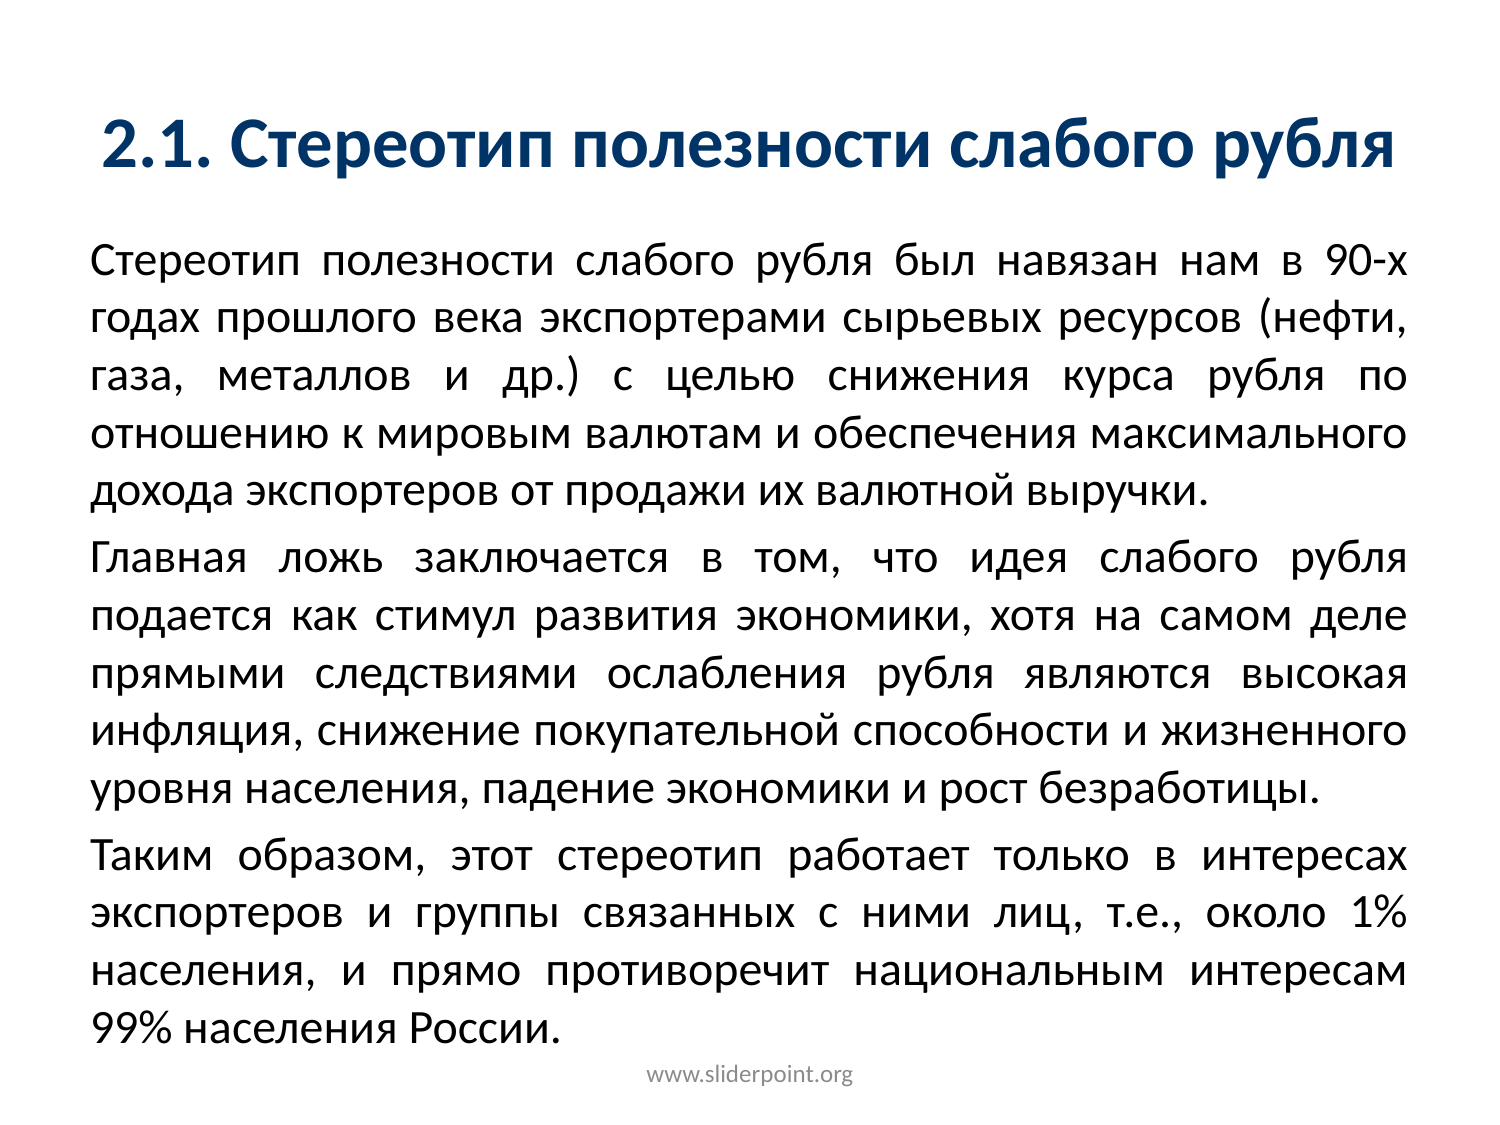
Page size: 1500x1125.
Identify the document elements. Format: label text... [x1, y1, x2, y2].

footer www.sliderpoint.org [512, 1042, 988, 1103]
title 2.1. Стереотип полезности слабого рубля [75, 45, 1425, 219]
list Стереотип полезности слабого рубля был навязан нам в 90-х годах прошлого века экспортерами сырьевых ресурсов (нефти, газа, металлов и др.) с целью снижения курса рубля по отношению к мировым валютам и обеспечения максимального дохода экспортеров от продажи их валютной выручки. Главная ложь заключается в том, что идея слабого рубля подается как стимул развития экономики, хотя на самом деле прямыми следствиями ослабления рубля являются высокая инфляция, снижение покупательной способности и жизненного уровня населения, падение экономики и рост безработицы. Таким образом, этот стереотип работает только в интересах экспортеров и группы связанных с ними лиц, т.е., около 1% населения, и прямо противоречит национальным интересам 99% населения России. [75, 219, 1425, 1083]
